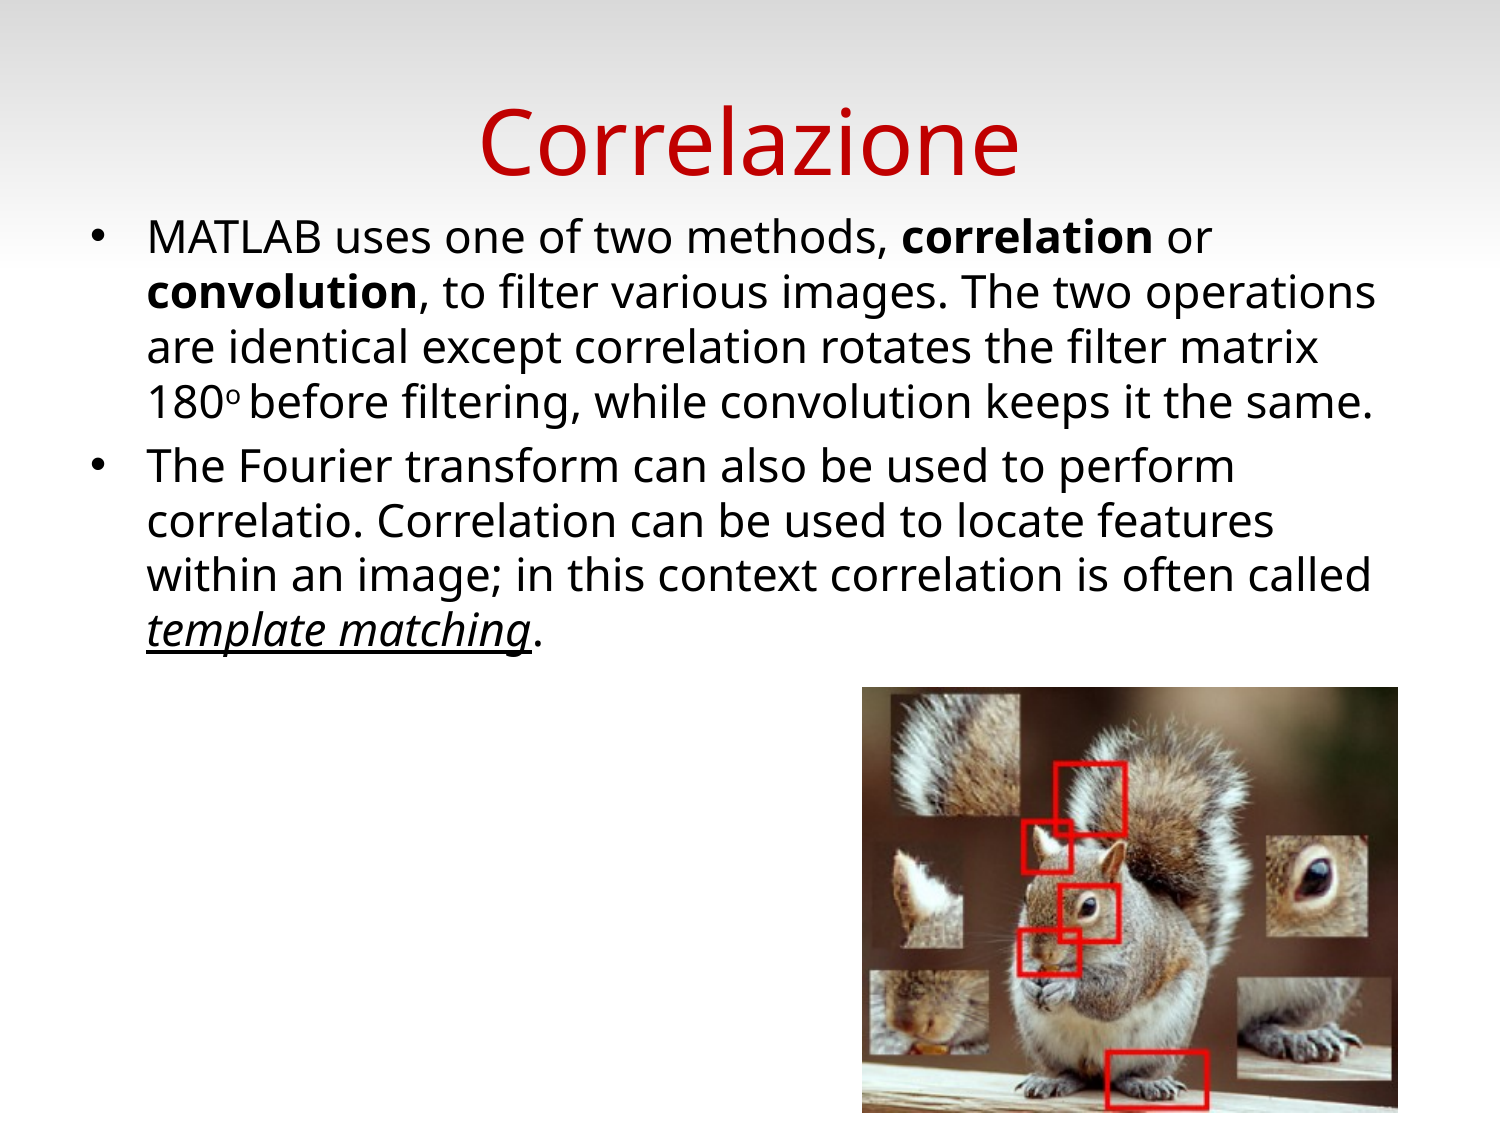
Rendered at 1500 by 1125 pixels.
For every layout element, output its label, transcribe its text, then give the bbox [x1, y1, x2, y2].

picture [862, 687, 1398, 1113]
list MATLAB uses one of two methods, correlation or convolution, to filter various images. The two operations are identical except correlation rotates the filter matrix 180o before filtering, while convolution keeps it the same. The Fourier transform can also be used to perform correlatio. Correlation can be used to locate features within an image; in this context correlation is often called template matching. [75, 200, 1425, 1010]
title Correlazione [75, 45, 1425, 200]
